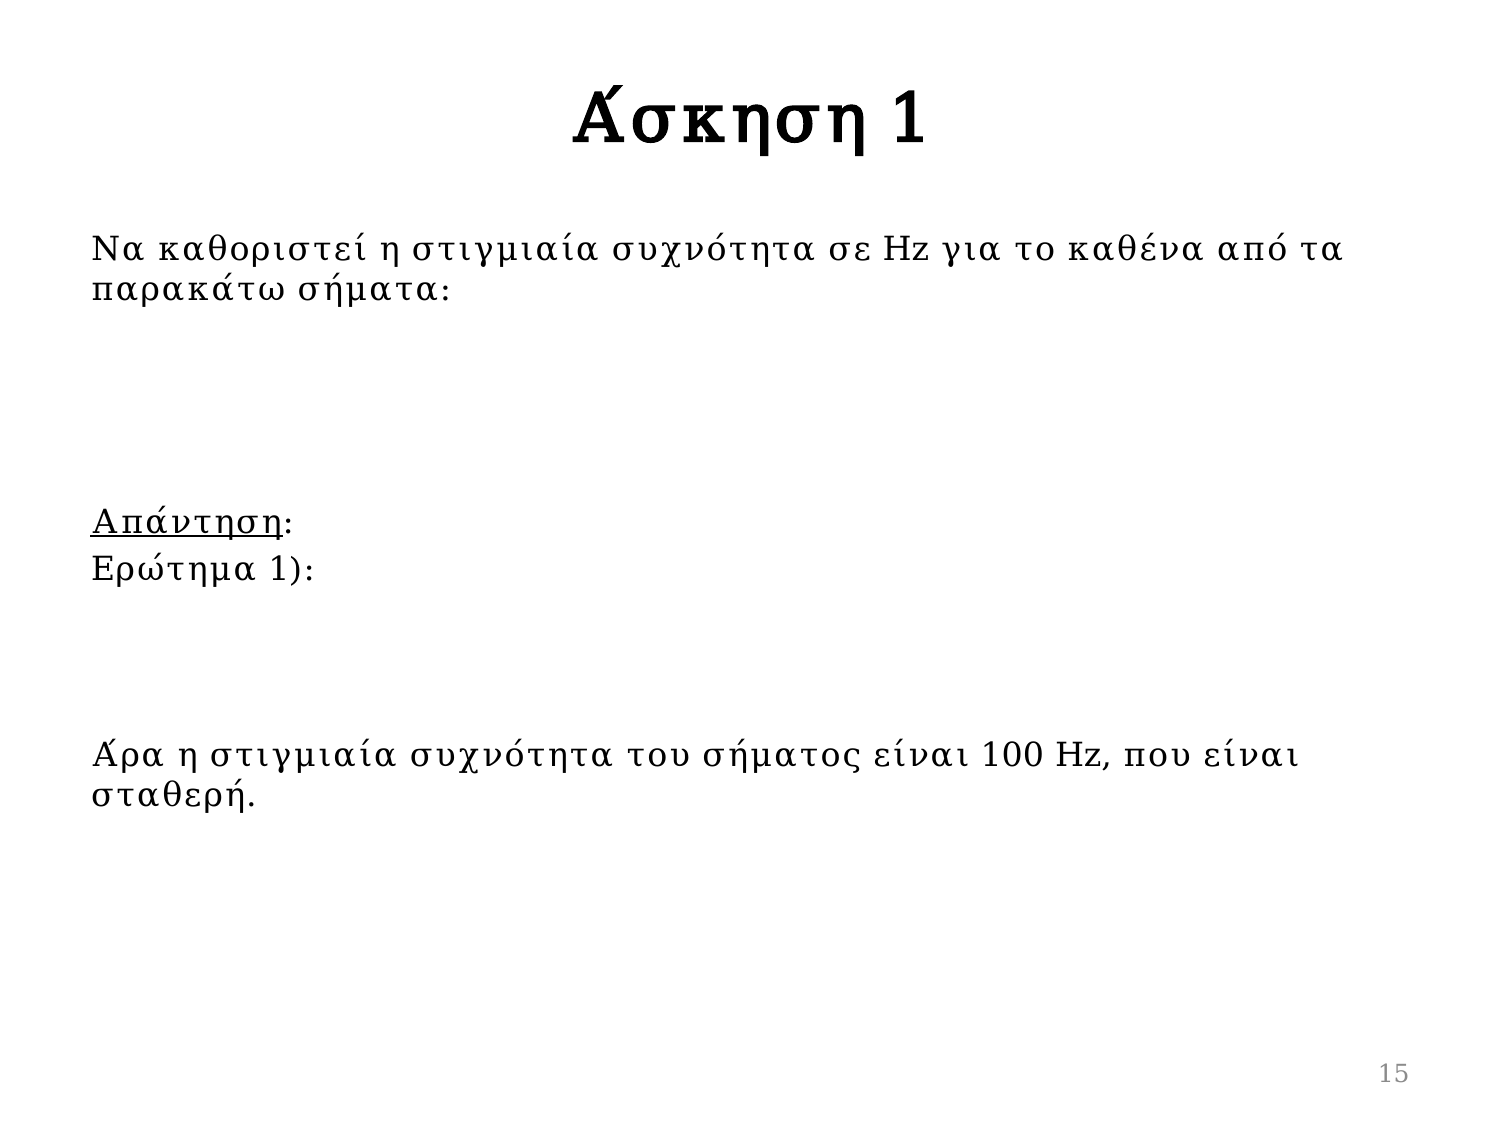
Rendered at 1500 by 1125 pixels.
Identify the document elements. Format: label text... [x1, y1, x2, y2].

title Άσκηση 1 [75, 20, 1425, 209]
slide_number 15 [1222, 1042, 1425, 1103]
